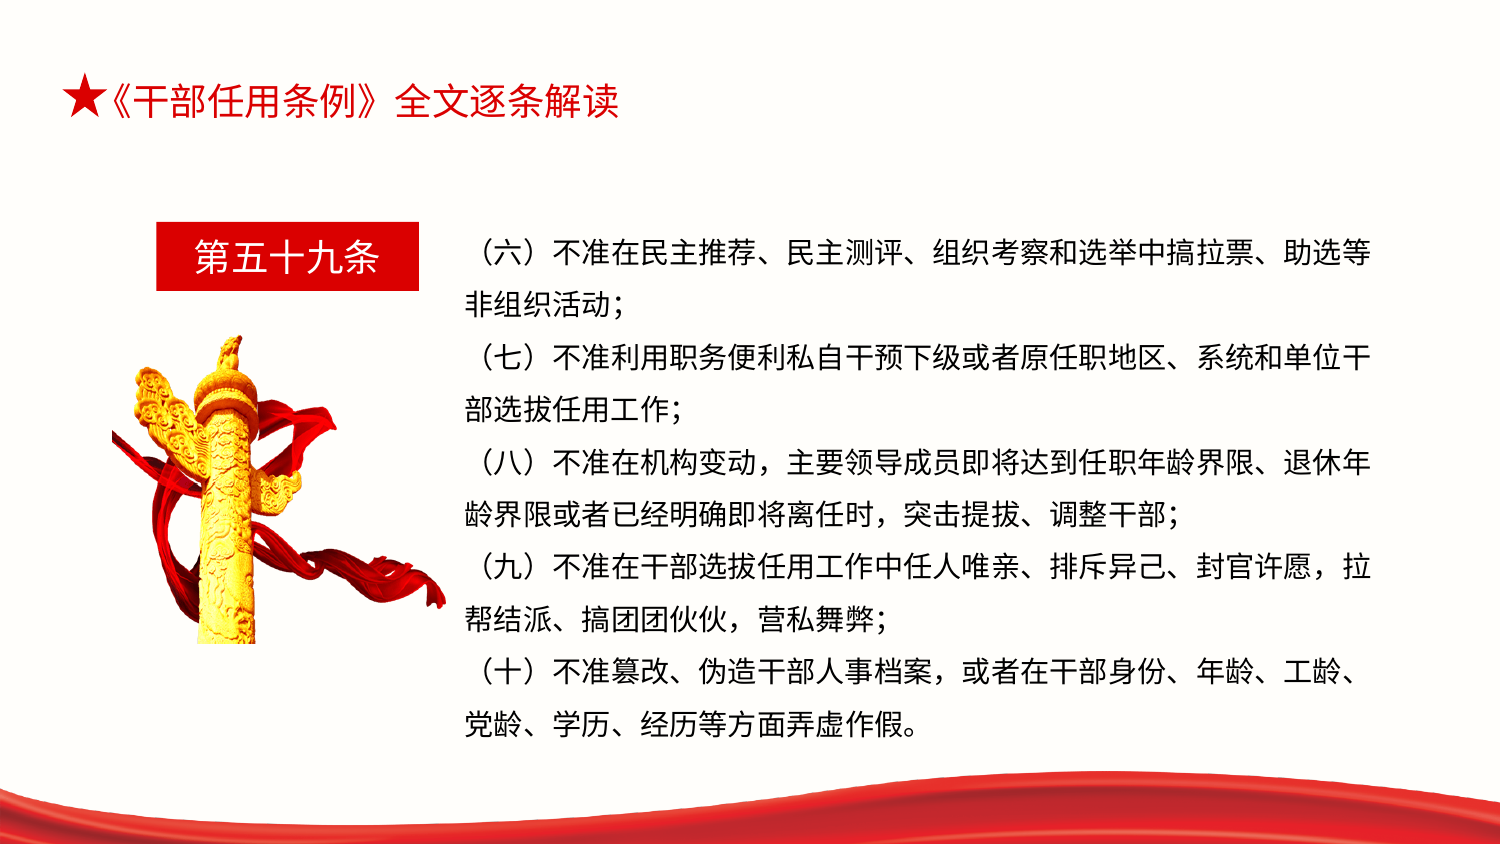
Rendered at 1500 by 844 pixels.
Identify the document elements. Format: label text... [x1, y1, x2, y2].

text_box 第五十九条 [156, 221, 419, 291]
picture [112, 325, 450, 644]
picture [0, 771, 1500, 844]
text_box （六）不准在民主推荐、民主测评、组织考察和选举中搞拉票、助选等非组织活动； （七）不准利用职务便利私自干预下级或者原任职地区、系统和单位干部选拔任用工作； （八）不准在机构变动，主要领导成员即将达到任职年龄界限、退休年龄界限或者已经明确即将离任时，突击提拔、调整干部； （九）不准在干部选拔任用工作中任人唯亲、排斥异己、封官许愿，拉帮结派、搞团团伙伙，营私舞弊； （十）不准篡改、伪造干部人事档案，或者在干部身份、年龄、工龄、党龄、学历、经历等方面弄虚作假。 [450, 209, 1400, 749]
